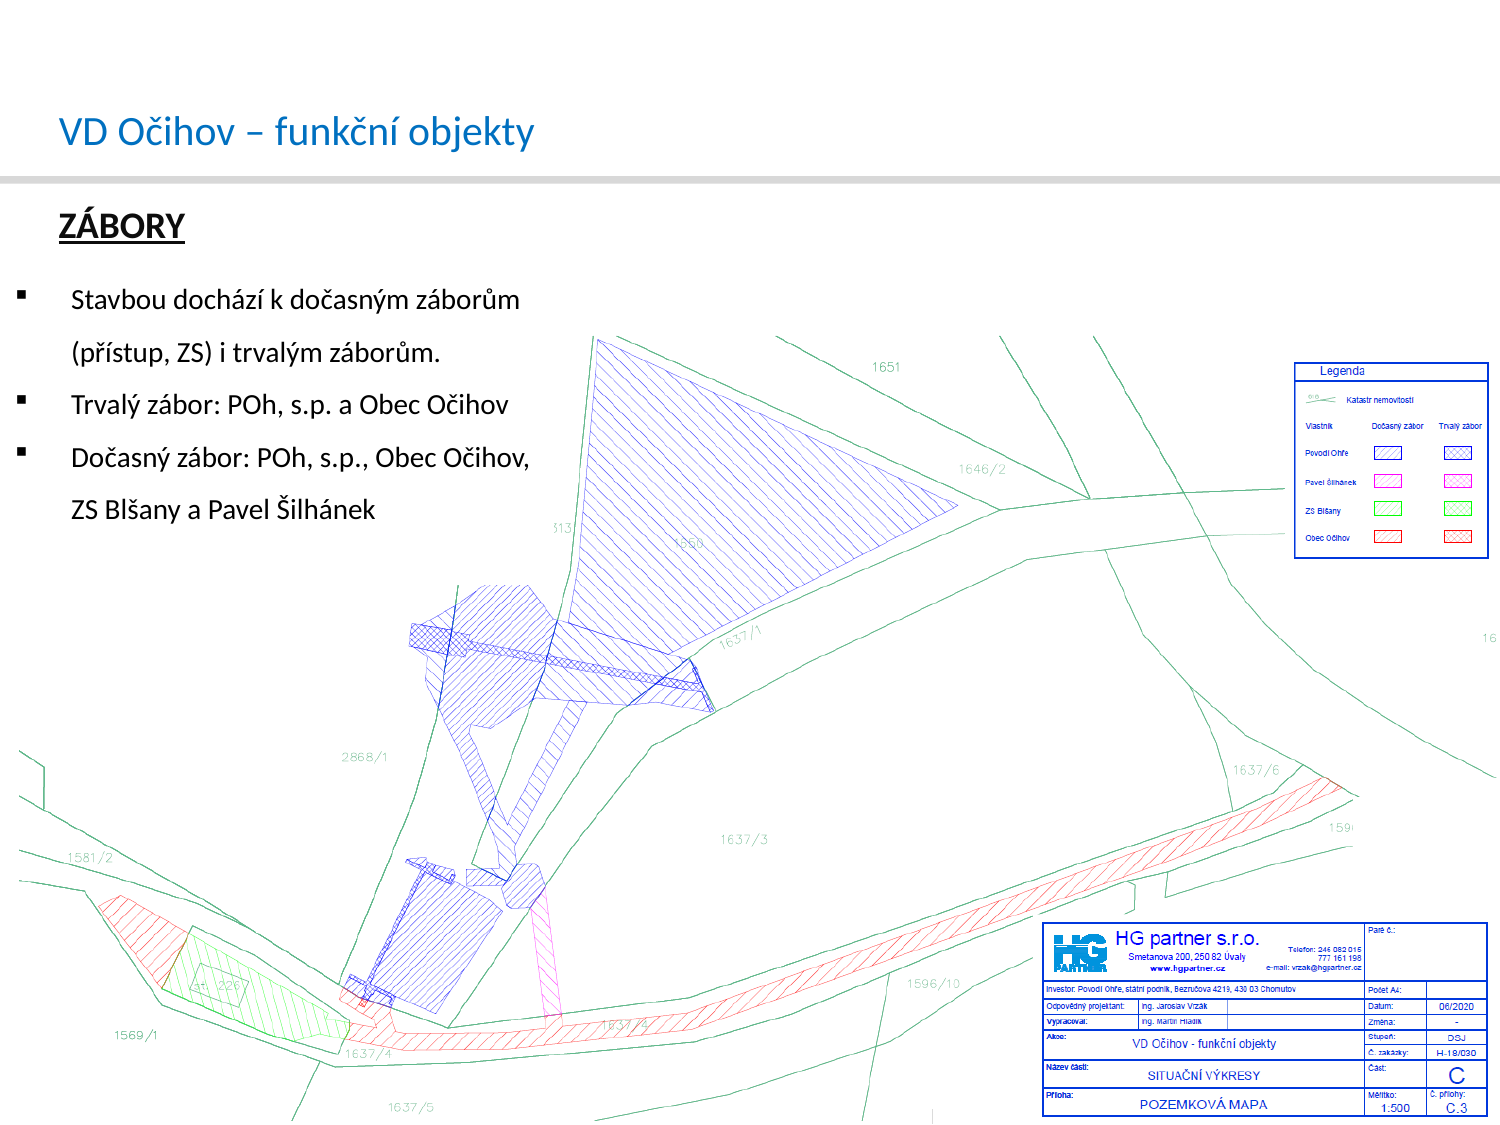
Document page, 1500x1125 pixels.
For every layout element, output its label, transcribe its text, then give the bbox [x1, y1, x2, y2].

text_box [0, 86, 1500, 184]
text_box Stavbou dochází k dočasným záborům (přístup, ZS) i trvalým záborům. Trvalý zábor: POh, s.p. a Obec Očihov Dočasný zábor: POh, s.p., Obec Očihov, ZS Blšany a Pavel Šilhánek [0, 255, 555, 324]
picture [0, 326, 1500, 1124]
text_box ZÁBORY [43, 193, 1500, 254]
